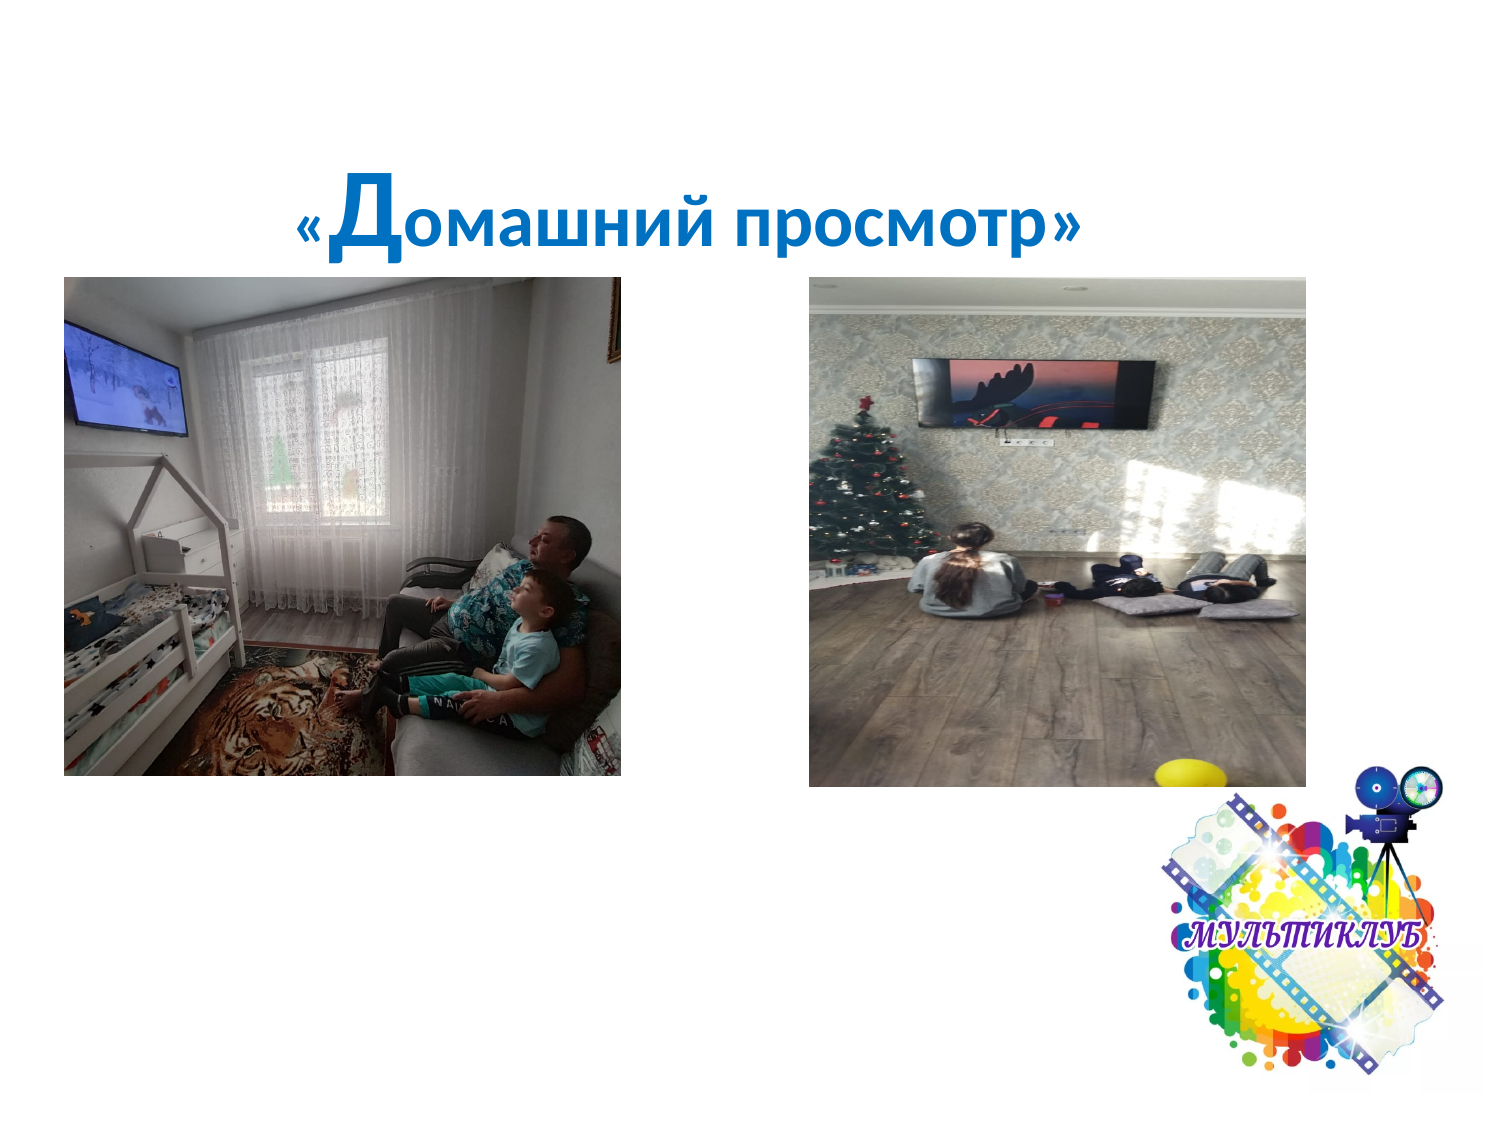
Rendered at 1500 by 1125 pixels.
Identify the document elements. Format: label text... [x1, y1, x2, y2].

picture [808, 277, 1483, 1095]
text_box «Домашний просмотр» [277, 126, 1247, 276]
picture [64, 277, 621, 776]
